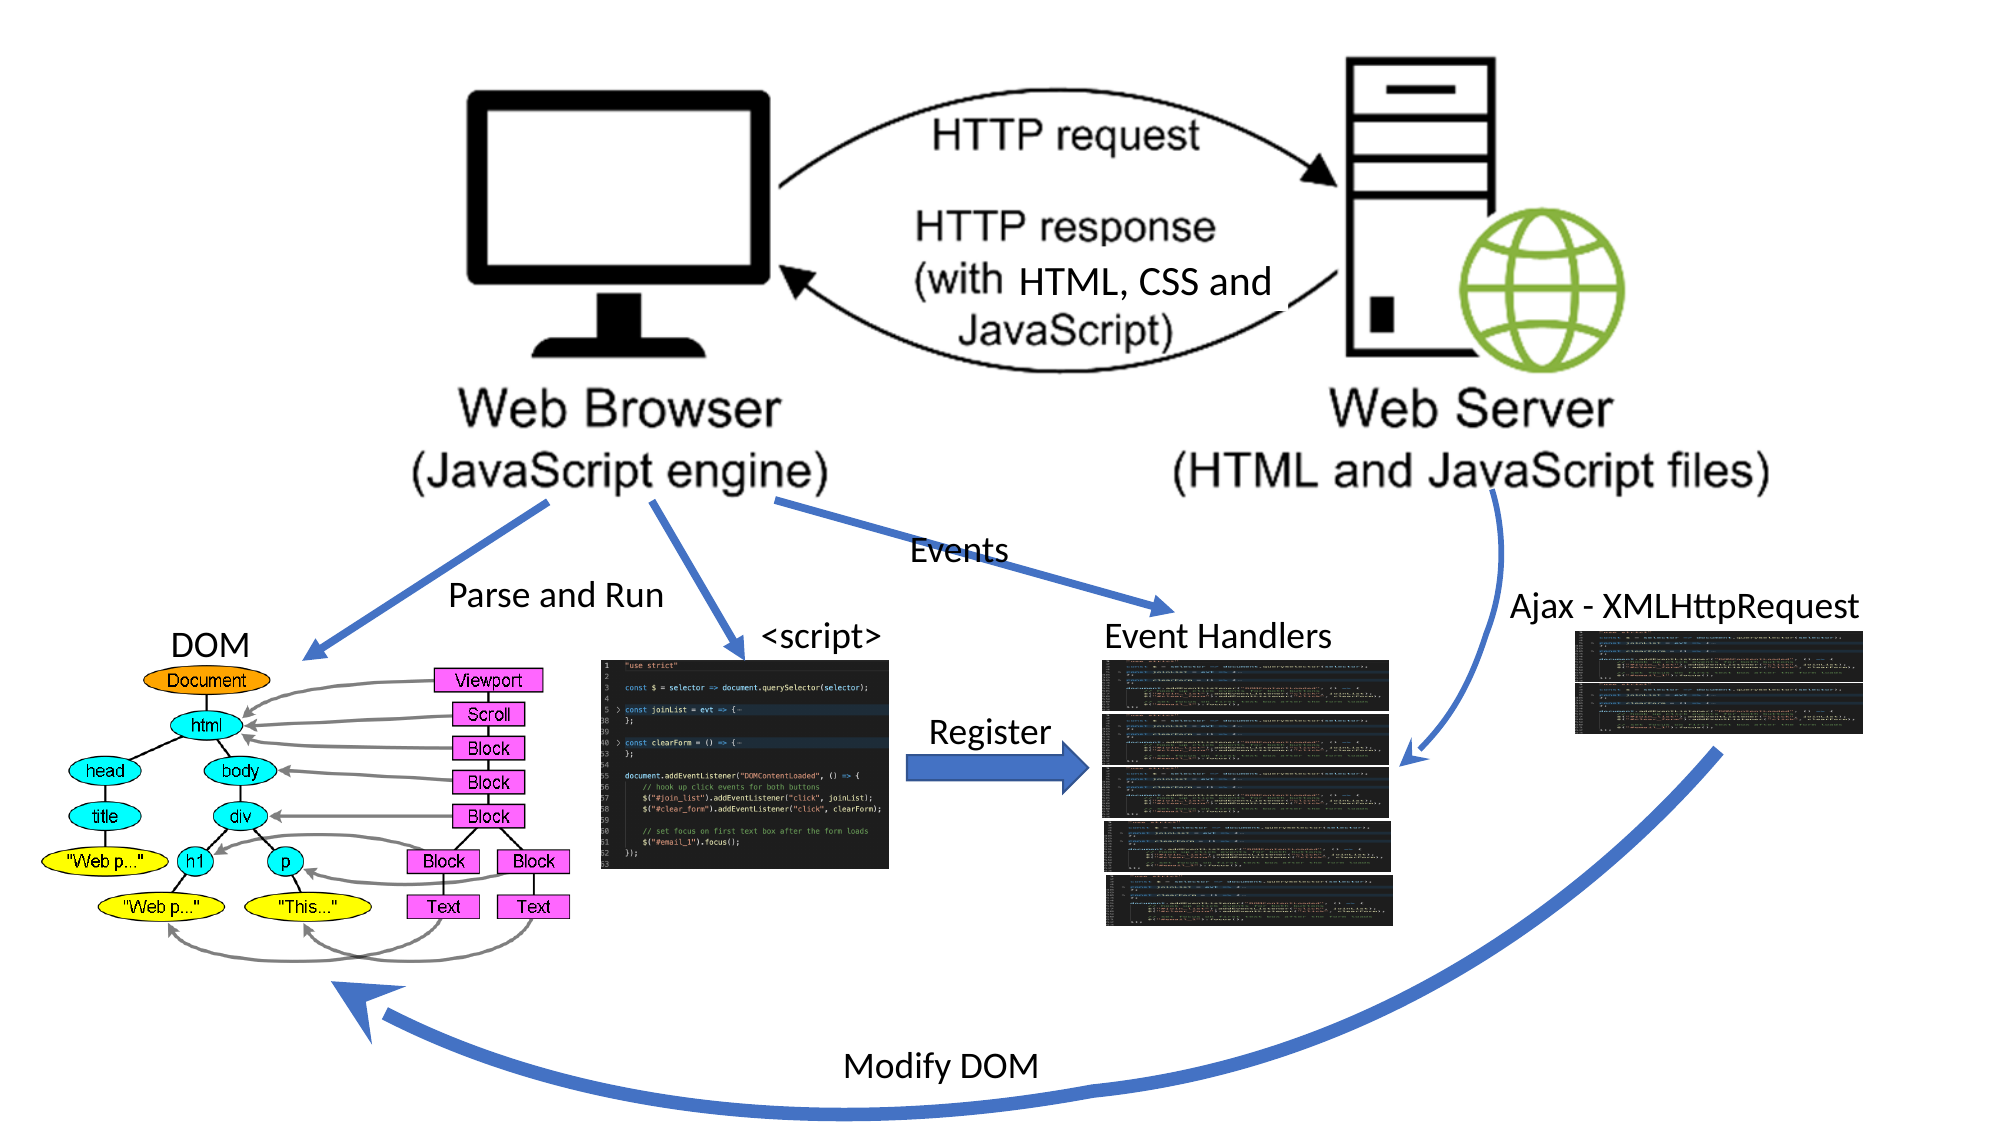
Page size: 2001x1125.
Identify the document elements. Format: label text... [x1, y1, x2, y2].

picture [21, 660, 584, 966]
text_box [330, 749, 1720, 1114]
text_box Parse and Run [549, 562, 651, 623]
text_box [905, 746, 1088, 796]
text_box Modify DOM [828, 1033, 1055, 1094]
text_box [1399, 502, 1503, 767]
text_box Ajax - XMLHttpRequest [1495, 573, 1876, 633]
text_box Register [914, 700, 1068, 760]
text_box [651, 500, 746, 661]
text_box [302, 501, 549, 661]
text_box DOM [156, 612, 266, 660]
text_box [1088, 603, 1393, 926]
picture [1575, 631, 1863, 682]
text_box <script> [746, 603, 898, 664]
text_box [774, 499, 1175, 613]
picture [409, 48, 1770, 502]
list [601, 660, 889, 869]
picture [1575, 683, 1863, 734]
